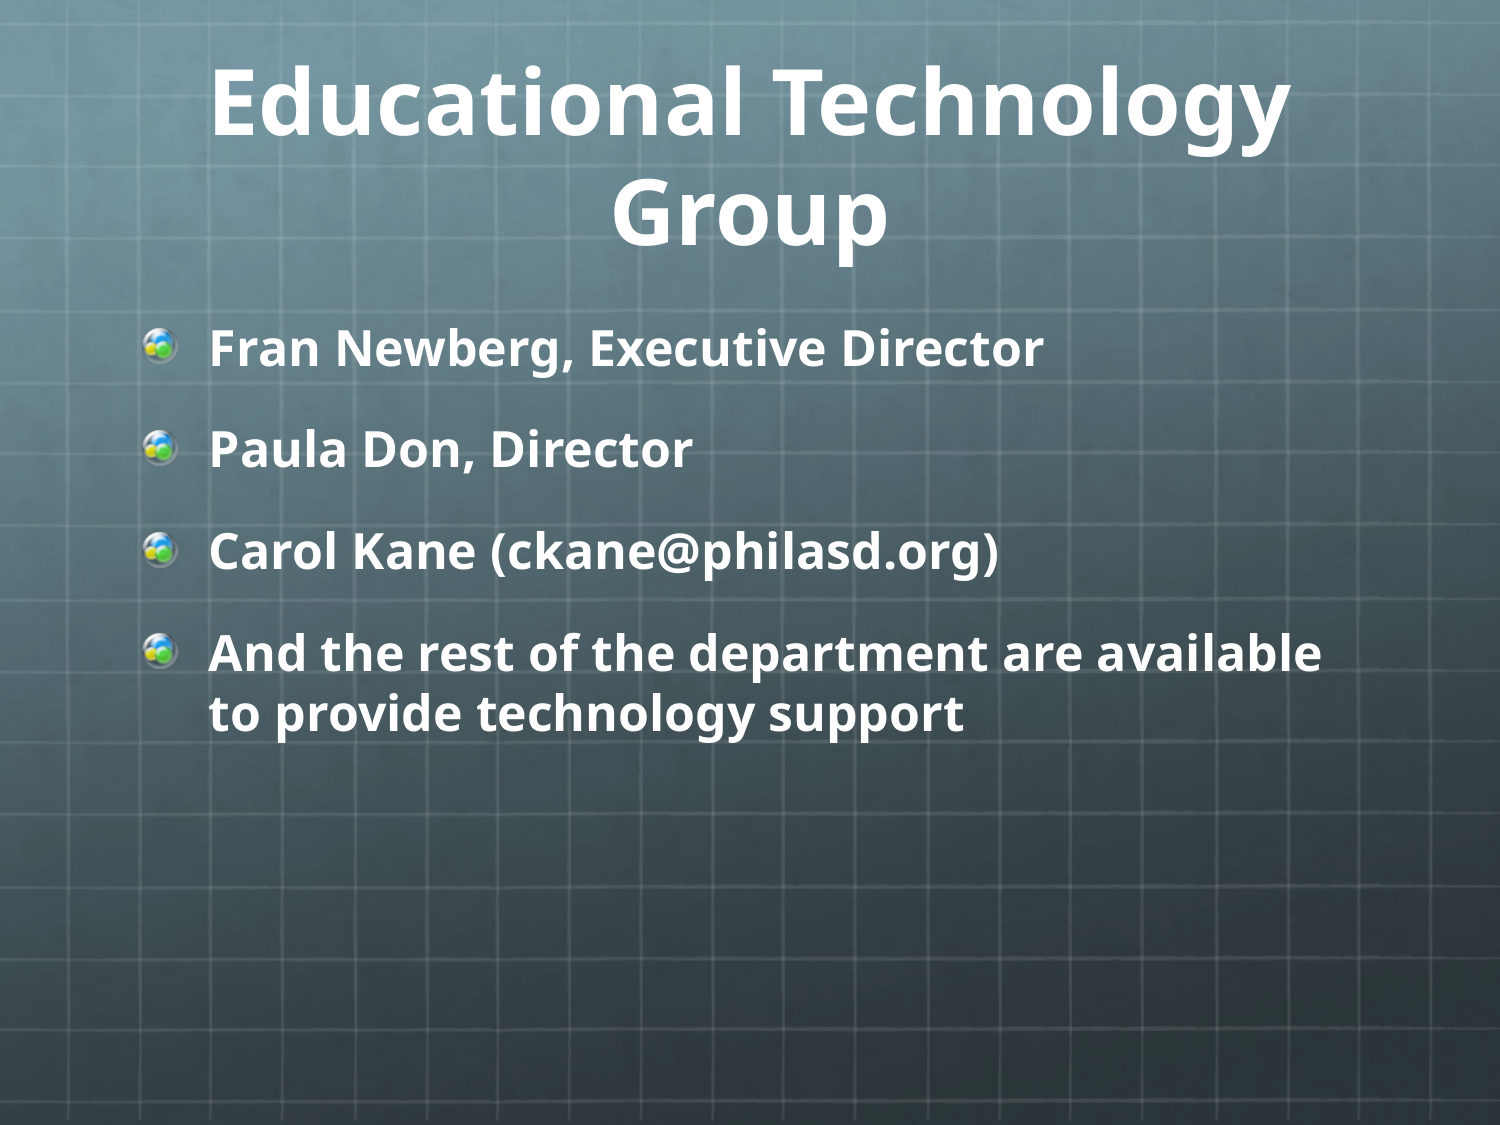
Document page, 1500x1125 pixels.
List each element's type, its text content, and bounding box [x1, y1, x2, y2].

picture [0, 0, 1500, 1125]
list Fran Newberg, Executive Director Paula Don, Director Carol Kane (ckane@philasd.org) And the rest of the department are available to provide technology support [127, 308, 1372, 958]
title Educational Technology Group [127, 17, 1372, 289]
